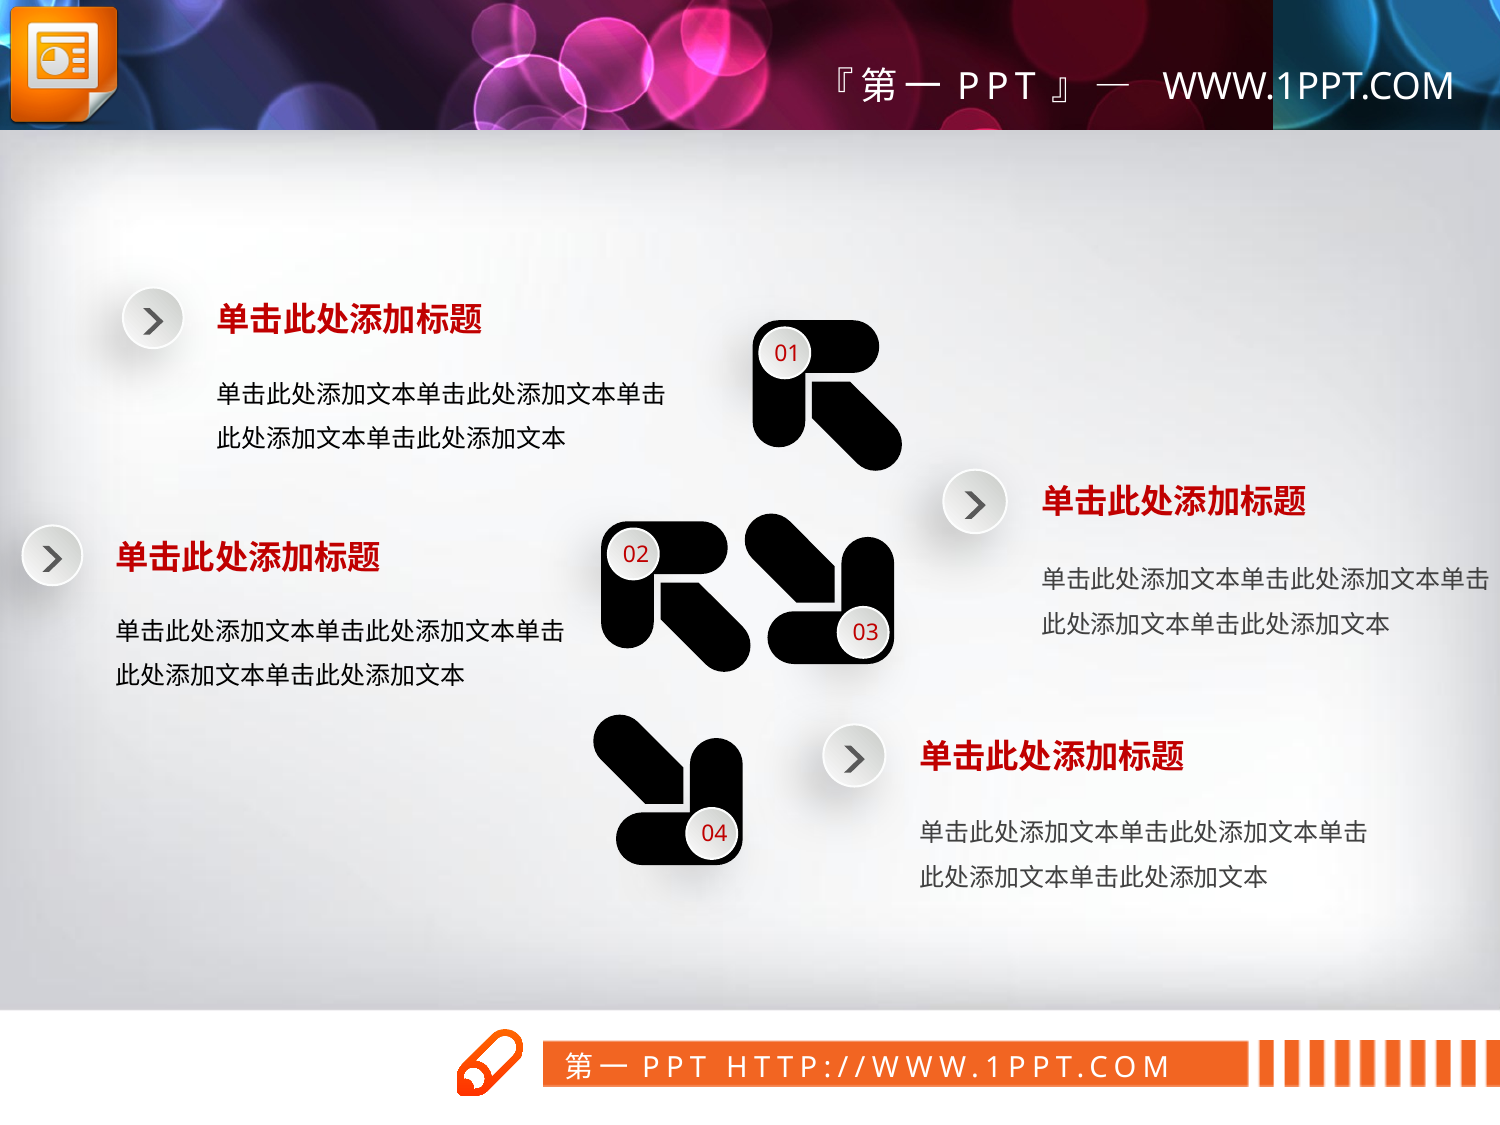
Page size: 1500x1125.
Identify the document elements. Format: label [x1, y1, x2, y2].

text_box [122, 287, 690, 463]
text_box [22, 525, 589, 700]
text_box [600, 521, 743, 665]
text_box [823, 724, 1407, 901]
picture [0, 0, 1500, 1012]
picture [543, 1040, 1500, 1087]
text_box [943, 469, 1500, 648]
text_box [600, 722, 743, 866]
text_box [752, 319, 895, 464]
text_box [752, 521, 895, 665]
